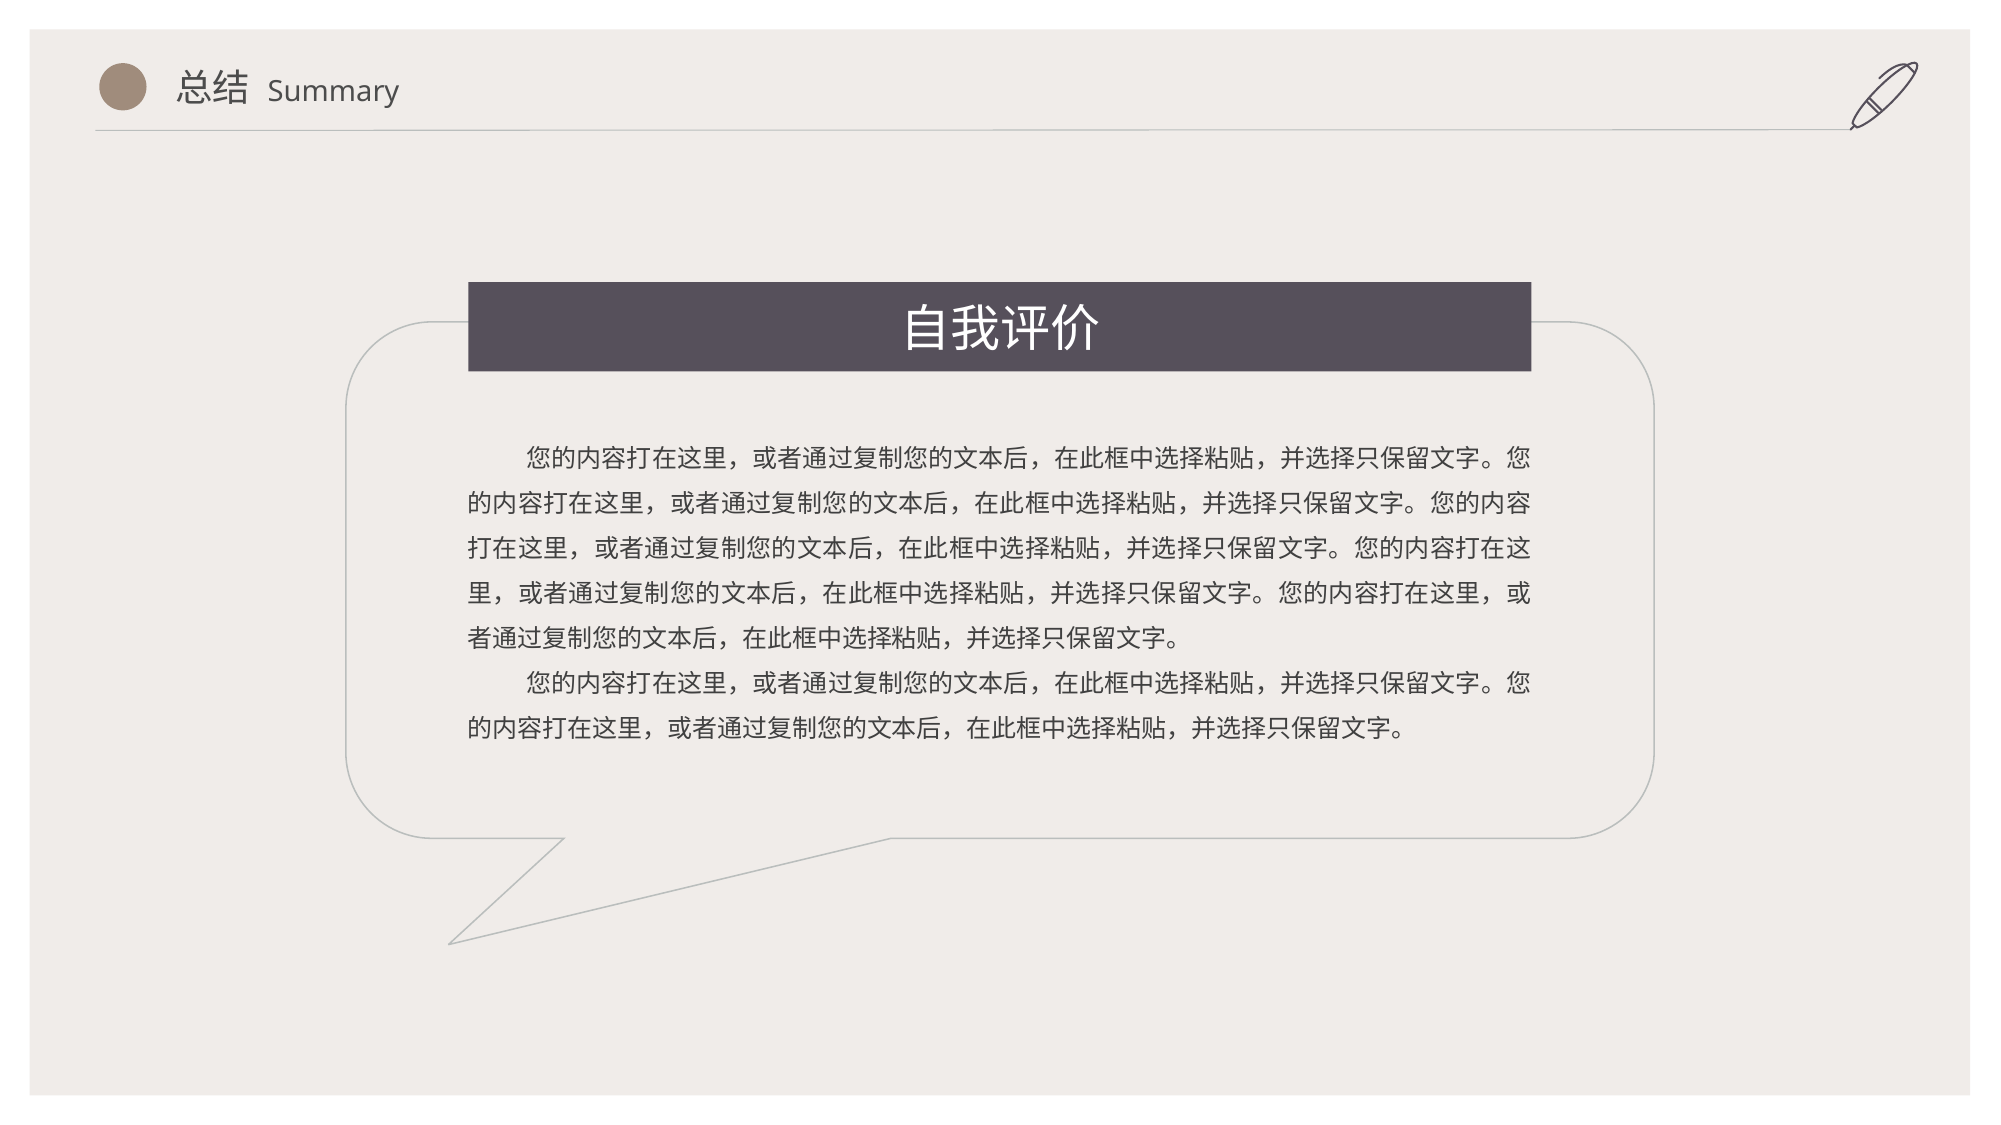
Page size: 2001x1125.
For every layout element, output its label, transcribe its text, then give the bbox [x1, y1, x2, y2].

text_box 您的内容打在这里，或者通过复制您的文本后，在此框中选择粘贴，并选择只保留文字。您的内容打在这里，或者通过复制您的文本后，在此框中选择粘贴，并选择只保留文字。您的内容打在这里，或者通过复制您的文本后，在此框中选择粘贴，并选择只保留文字。您的内容打在这里，或者通过复制您的文本后，在此框中选择粘贴，并选择只保留文字。您的内容打在这里，或者通过复制您的文本后，在此框中选择粘贴，并选择只保留文字。 您的内容打在这里，或者通过复制您的文本后，在此框中选择粘贴，并选择只保留文字。您的内容打在这里，或者通过复制您的文本后，在此框中选择粘贴，并选择只保留文字。 [452, 420, 1548, 750]
text_box [98, 62, 148, 112]
text_box 总结 Summary [160, 56, 415, 117]
text_box [1851, 62, 1918, 130]
text_box [345, 321, 1655, 945]
text_box 自我评价 [467, 281, 1532, 372]
